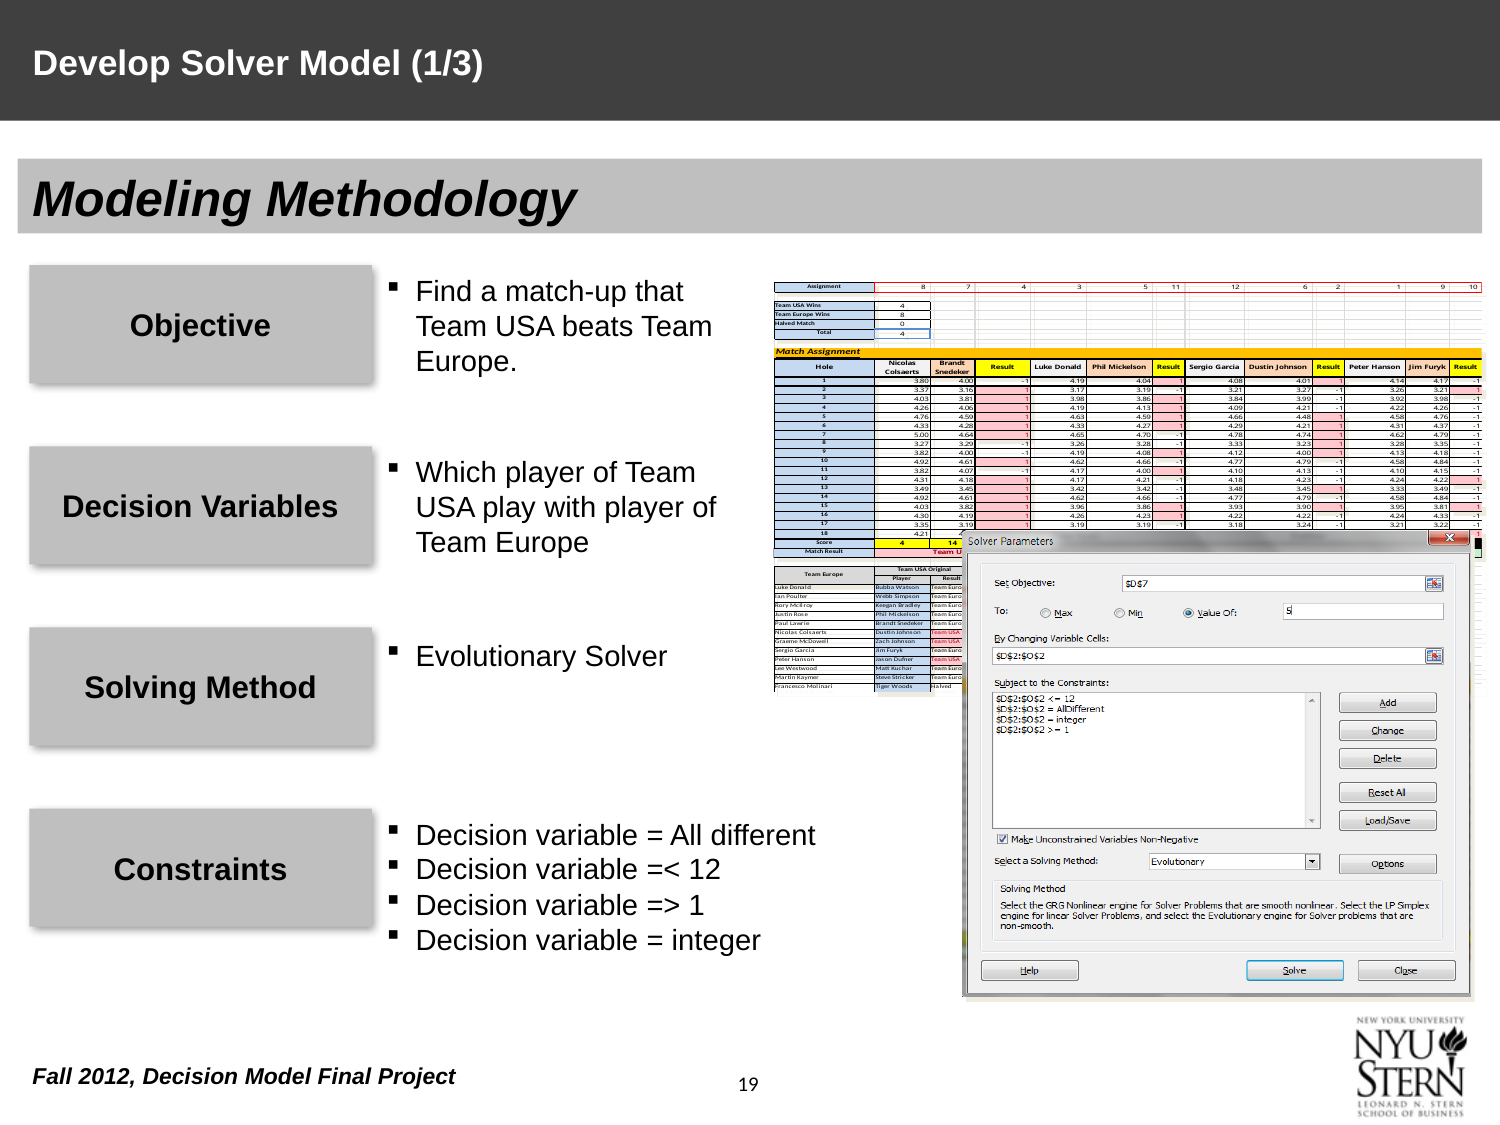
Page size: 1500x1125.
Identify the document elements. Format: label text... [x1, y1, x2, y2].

picture [1352, 1014, 1468, 1121]
text_box Decision variable = All different Decision variable =< 12 Decision variable => 1 Decision variable = integer [371, 808, 880, 964]
text_box Modeling Methodology [17, 158, 1483, 234]
text_box Find a match-up that Team USA beats Team Europe. [371, 265, 750, 385]
text_box Decision Variables [29, 446, 371, 565]
picture [773, 282, 1483, 998]
text_box Constraints [29, 808, 371, 927]
title Develop Solver Model (1/3) [17, 28, 503, 95]
text_box Solving Method [29, 627, 372, 746]
text_box Evolutionary Solver [371, 630, 750, 680]
text_box Which player of Team USA play with player of Team Europe [371, 446, 750, 566]
text_box Objective [29, 265, 371, 384]
